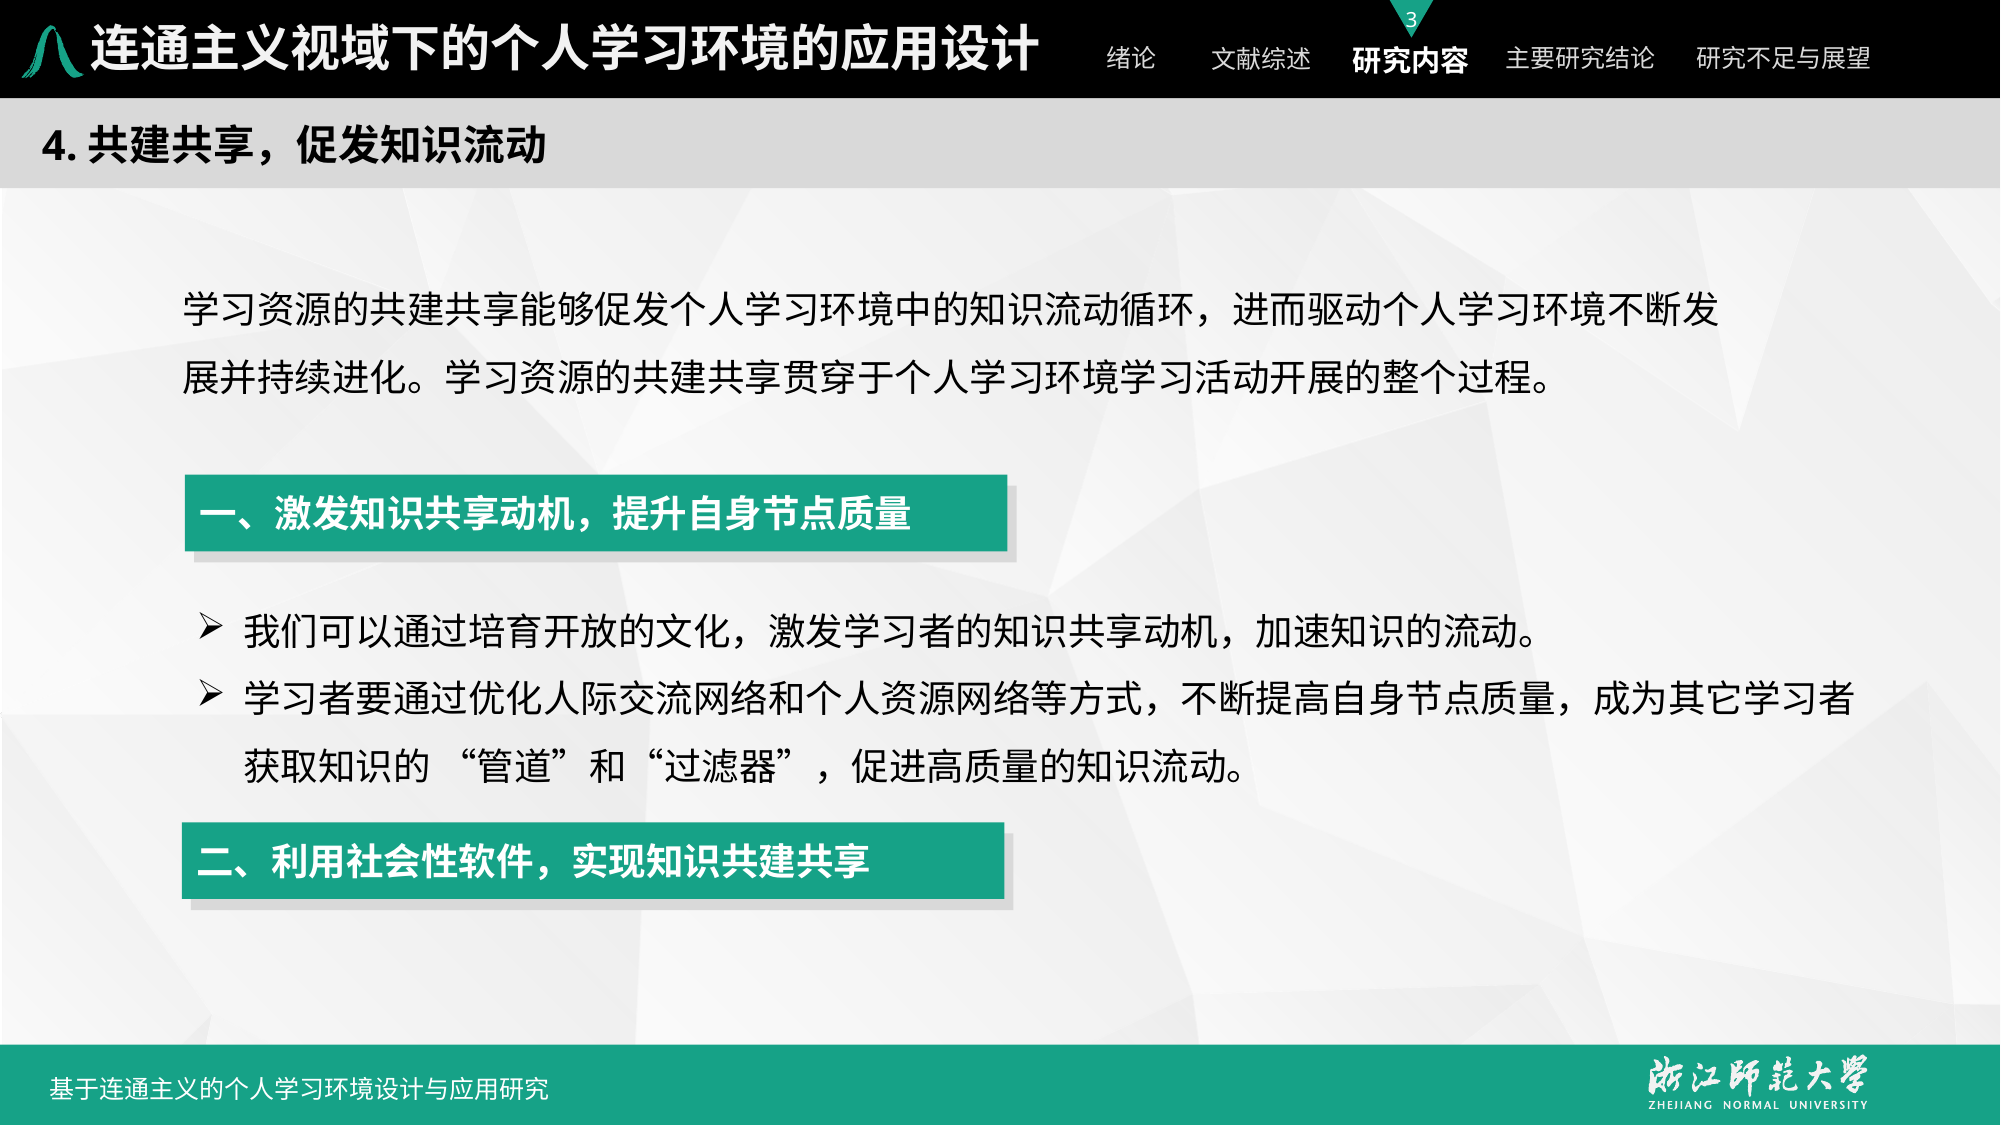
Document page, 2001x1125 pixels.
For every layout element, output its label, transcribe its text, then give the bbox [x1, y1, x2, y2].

list 连通主义视域下的个人学习环境的应用设计 [75, 16, 1095, 87]
list 4.共建共享，促发知识流动 [27, 111, 1000, 183]
text_box 我们可以通过培育开放的文化，激发学习者的知识共享动机，加速知识的流动。 学习者要通过优化人际交流网络和个人资源网络等方式，不断提高自身节点质量，成为其它学习者获取知识的 “管道”和“过滤器”，促进高质量的知识流动。 [181, 577, 1898, 796]
text_box 学习资源的共建共享能够促发个人学习环境中的知识流动循环，进而驱动个人学习环境不断发展并持续进化。学习资源的共建共享贯穿于个人学习环境学习活动开展的整个过程。 [167, 256, 1762, 407]
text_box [184, 474, 1017, 563]
picture [0, 0, 2001, 1125]
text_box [181, 822, 1014, 911]
